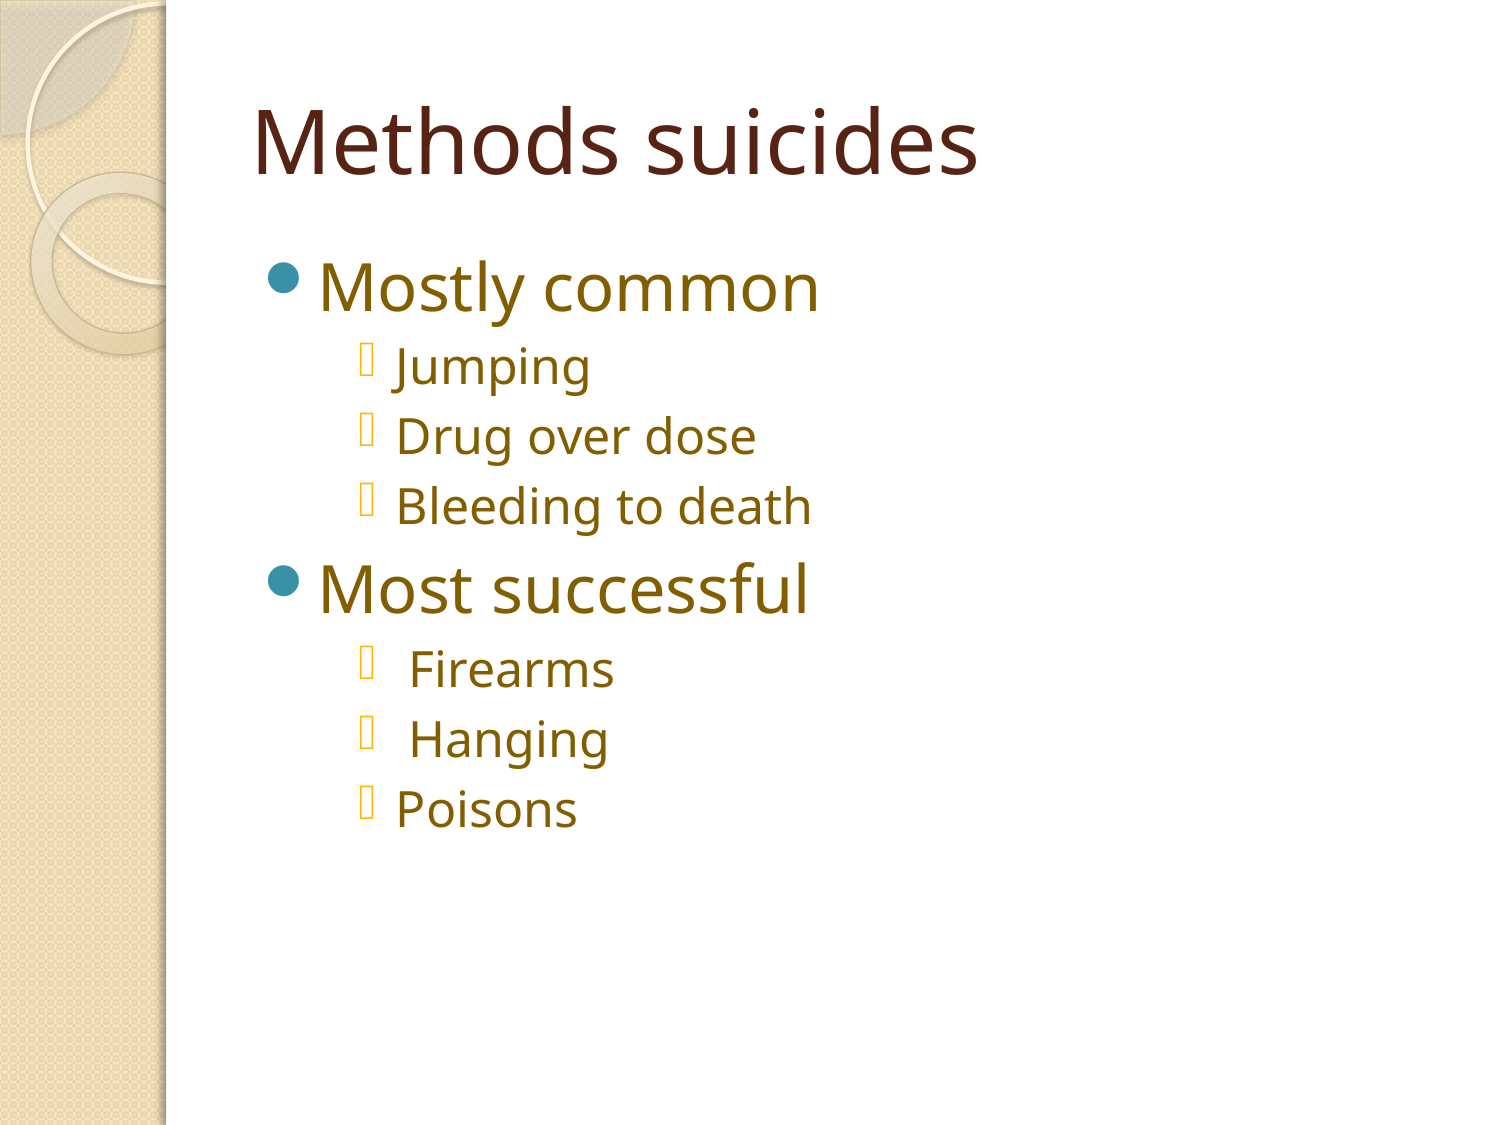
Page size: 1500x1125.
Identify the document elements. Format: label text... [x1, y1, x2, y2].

list Mostly common Jumping Drug over dose Bleeding to death Most successful Firearms Hanging Poisons [235, 237, 1466, 1025]
title Methods suicides [235, 45, 1466, 233]
